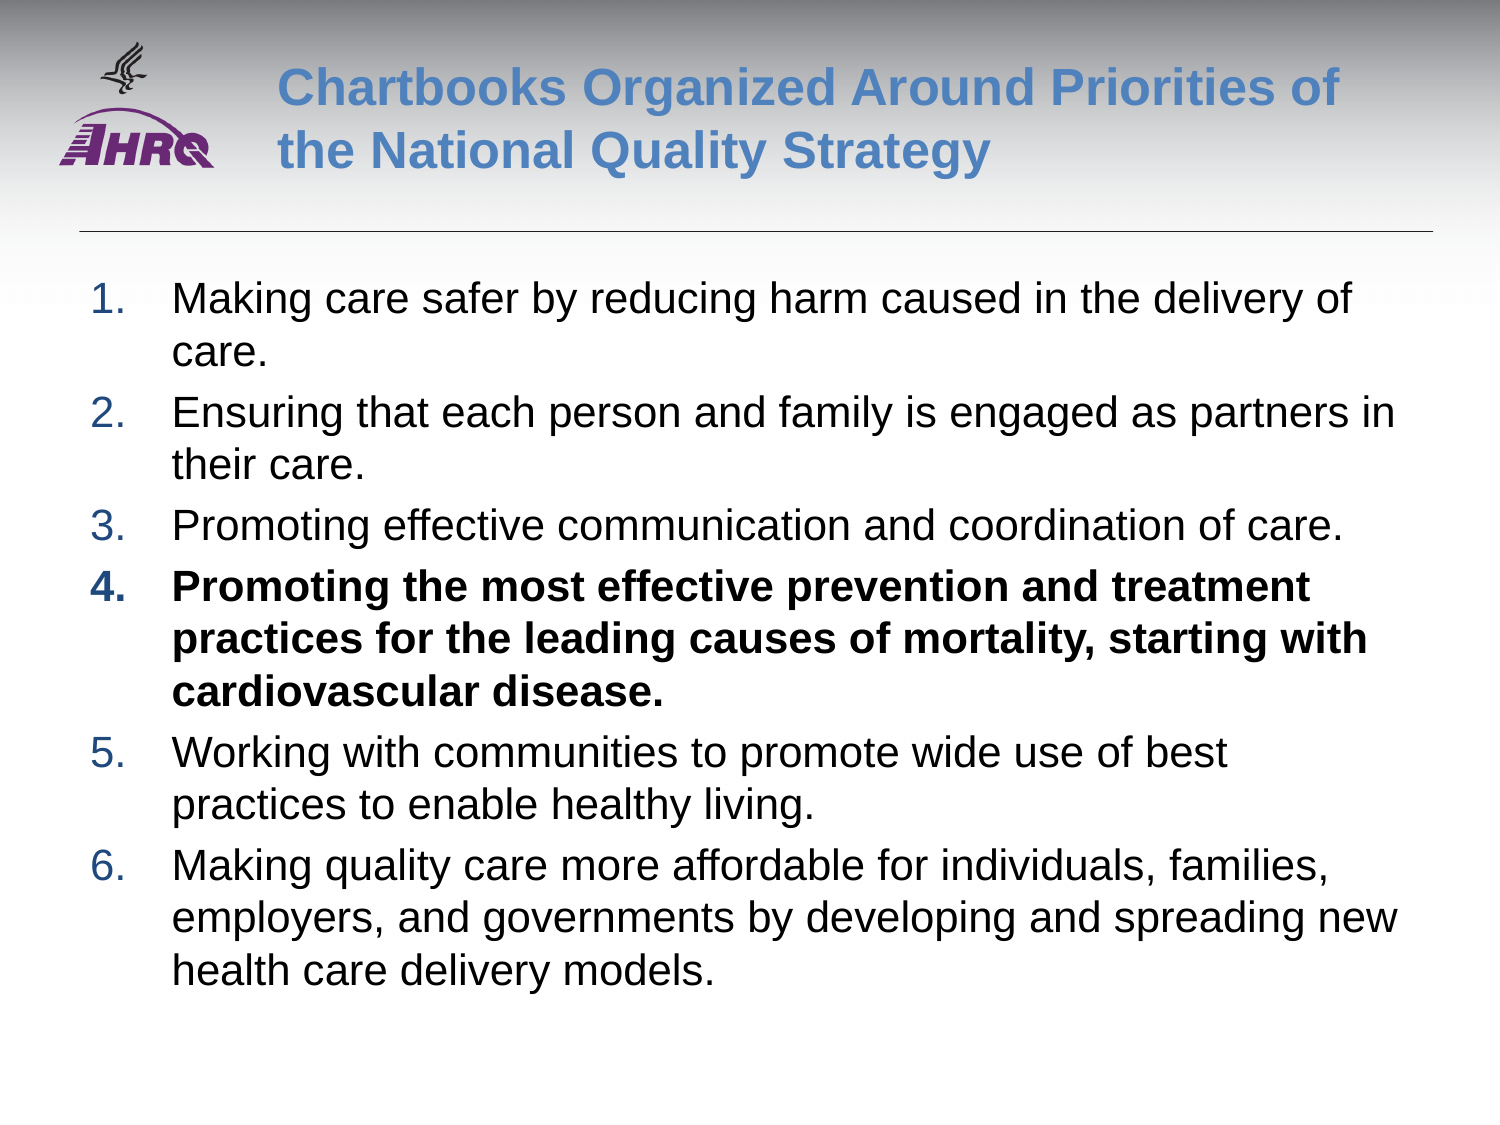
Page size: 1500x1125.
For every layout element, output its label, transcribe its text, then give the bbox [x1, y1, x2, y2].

list Making care safer by reducing harm caused in the delivery of care. Ensuring that each person and family is engaged as partners in their care. Promoting effective communication and coordination of care. Promoting the most effective prevention and treatment practices for the leading causes of mortality, starting with cardiovascular disease. Working with communities to promote wide use of best practices to enable healthy living. Making quality care more affordable for individuals, families, employers, and governments by developing and spreading new health care delivery models. [75, 262, 1425, 1005]
picture [0, 0, 1500, 1125]
title Chartbooks Organized Around Priorities of the National Quality Strategy [262, 45, 1425, 188]
